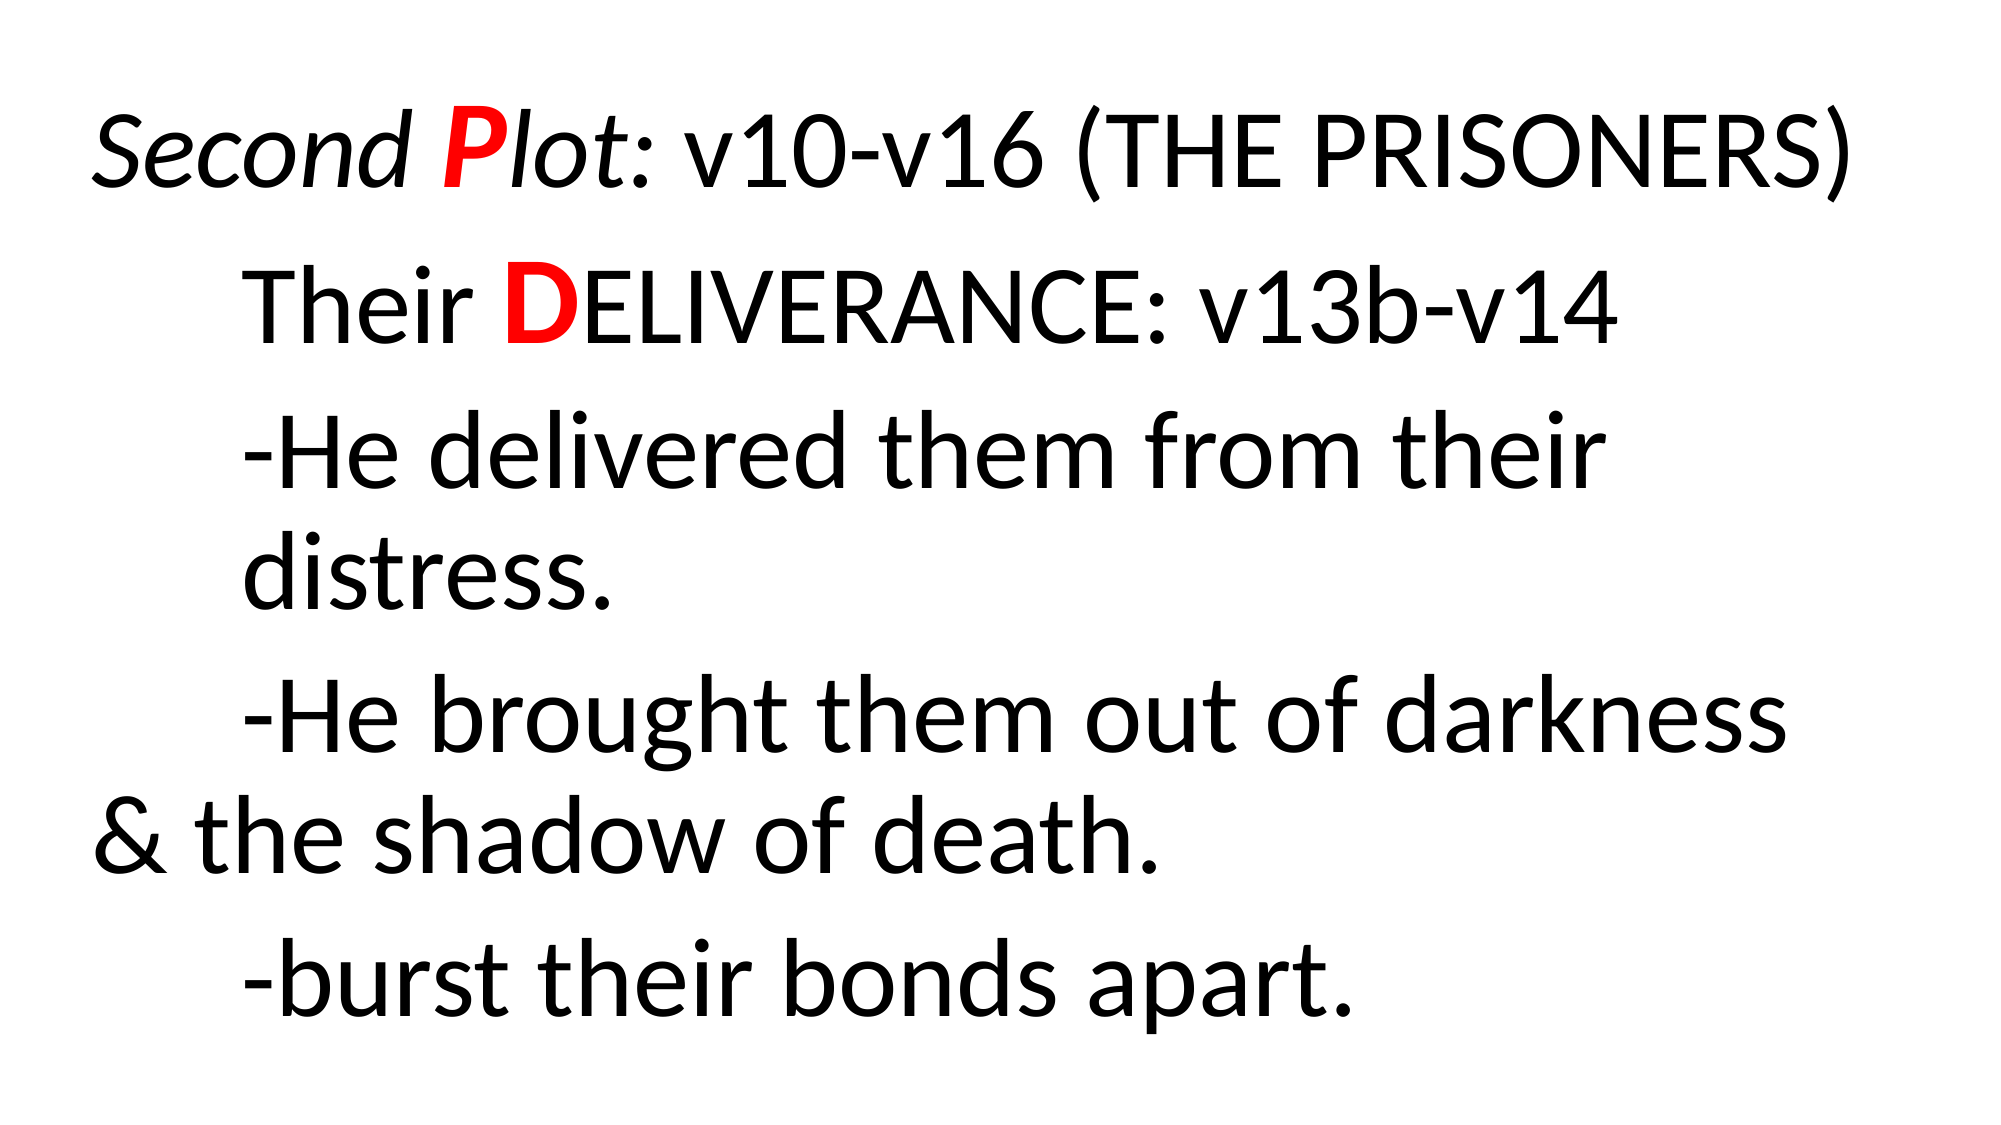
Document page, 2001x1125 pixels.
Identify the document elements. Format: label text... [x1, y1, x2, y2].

list Second Plot: v10-v16 (THE PRISONERS) Their DELIVERANCE: v13b-v14 -He delivered them from their distress. -He brought them out of darkness & the shadow of death. -burst their bonds apart. [76, 72, 1941, 1104]
